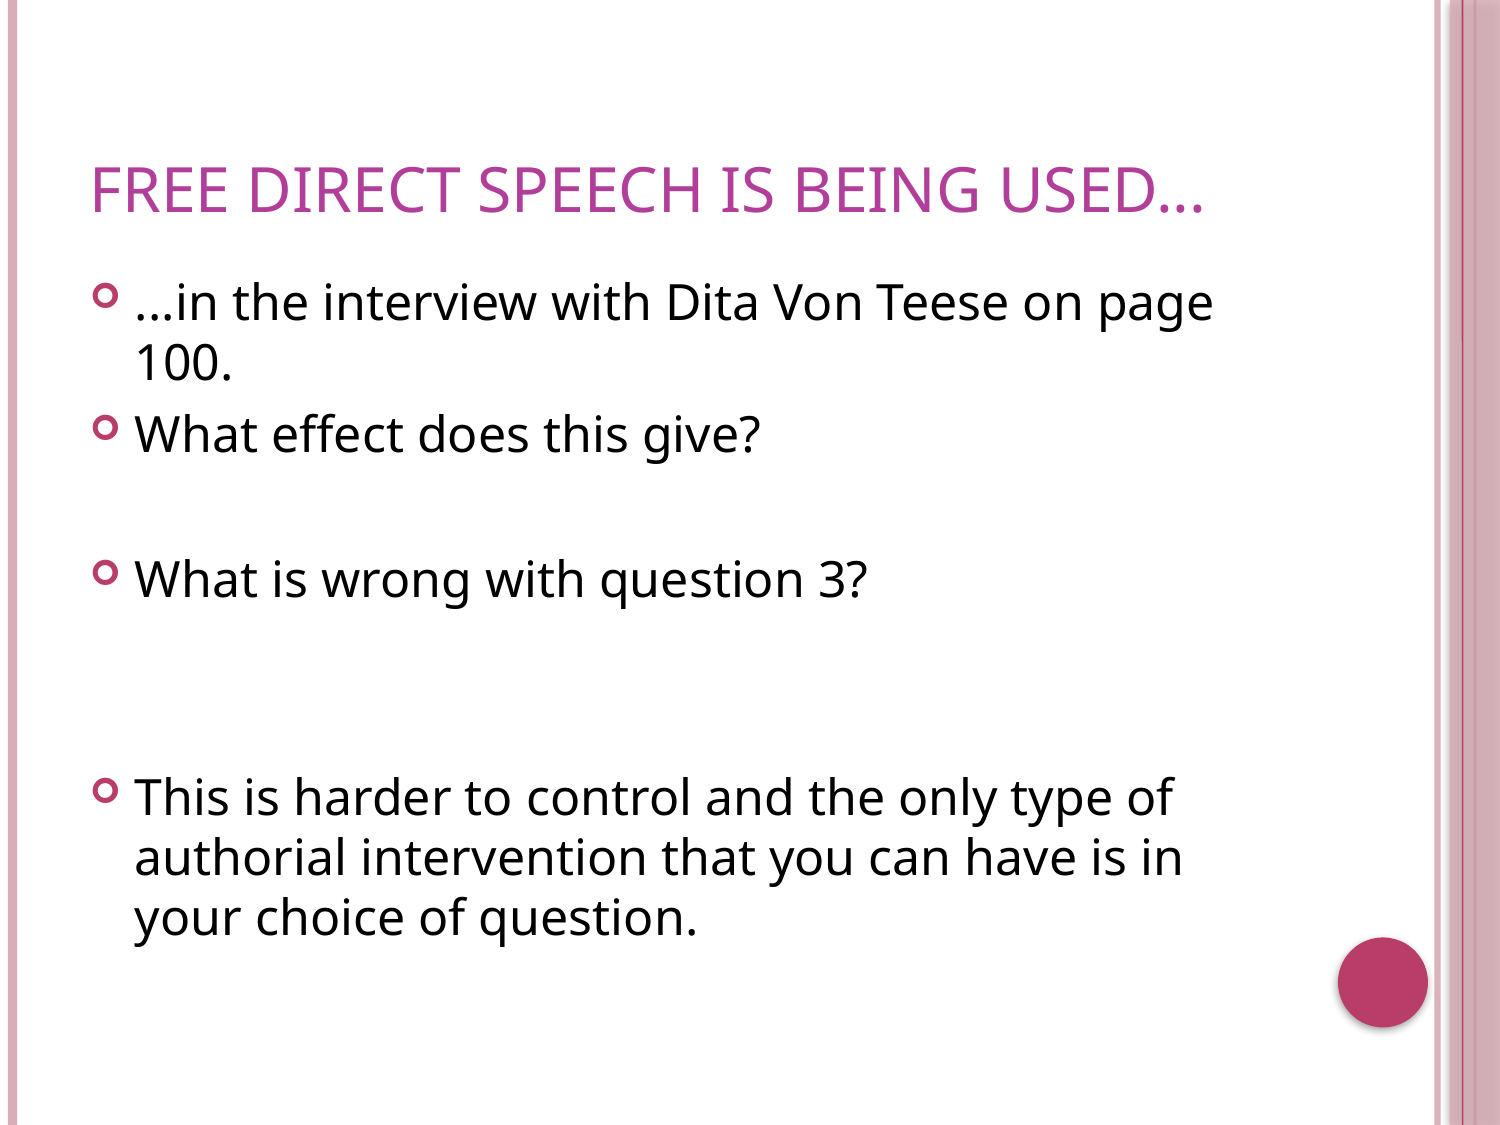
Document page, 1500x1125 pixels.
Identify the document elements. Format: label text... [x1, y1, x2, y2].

title Free Direct Speech is being used... [75, 45, 1300, 233]
list ...in the interview with Dita Von Teese on page 100. What effect does this give? What is wrong with question 3? This is harder to control and the only type of authorial intervention that you can have is in your choice of question. [75, 262, 1300, 1062]
